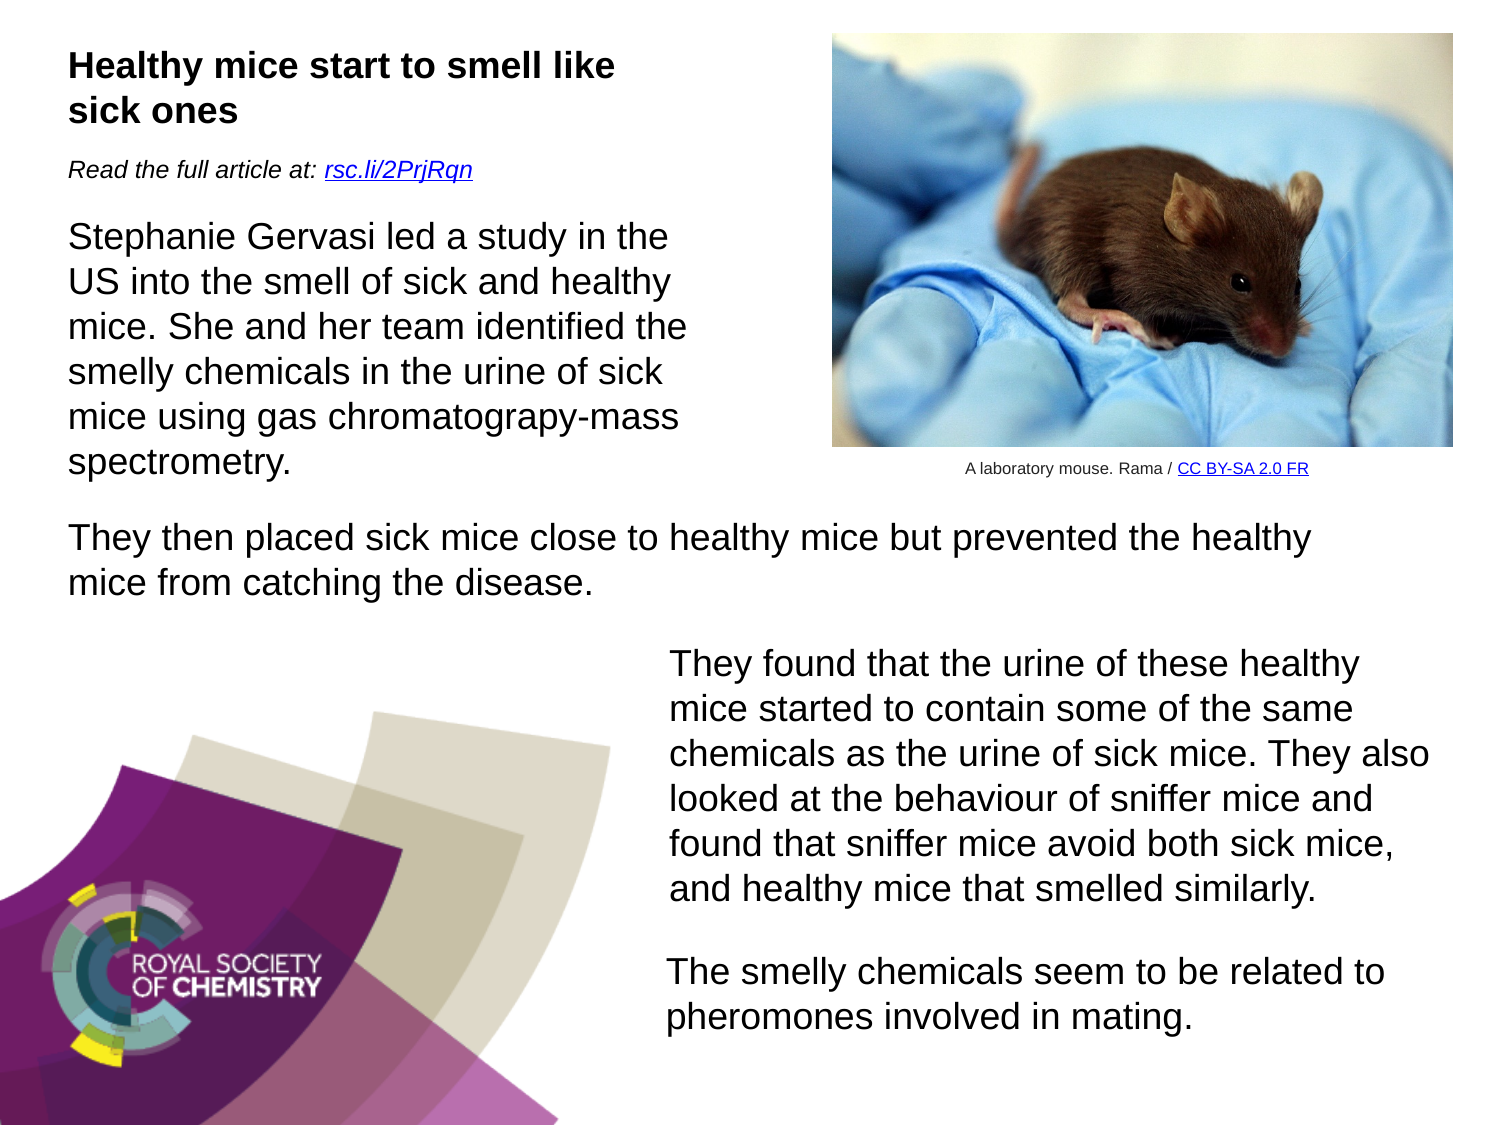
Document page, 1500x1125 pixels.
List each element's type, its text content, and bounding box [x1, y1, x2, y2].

text_box A laboratory mouse. Rama / CC BY-SA 2.0 FR [950, 453, 1452, 505]
text_box They found that the urine of these healthy mice started to contain some of the same chemicals as the urine of sick mice. They also looked at the behaviour of sniffer mice and found that sniffer mice avoid both sick mice, and healthy mice that smelled similarly. [654, 631, 1456, 917]
text_box Read the full article at: rsc.li/2PrjRqn [53, 145, 585, 191]
text_box Stephanie Gervasi led a study in the US into the smell of sick and healthy mice. She and her team identified the smelly chemicals in the urine of sick mice using gas chromatograpy-mass spectrometry. [53, 204, 739, 490]
picture [0, 3, 1500, 1125]
text_box They then placed sick mice close to healthy mice but prevented the healthy mice from catching the disease. [53, 505, 1412, 611]
text_box The smelly chemicals seem to be related to pheromones involved in mating. [651, 939, 1453, 1045]
text_box Healthy mice start to smell like sick ones [53, 33, 680, 139]
